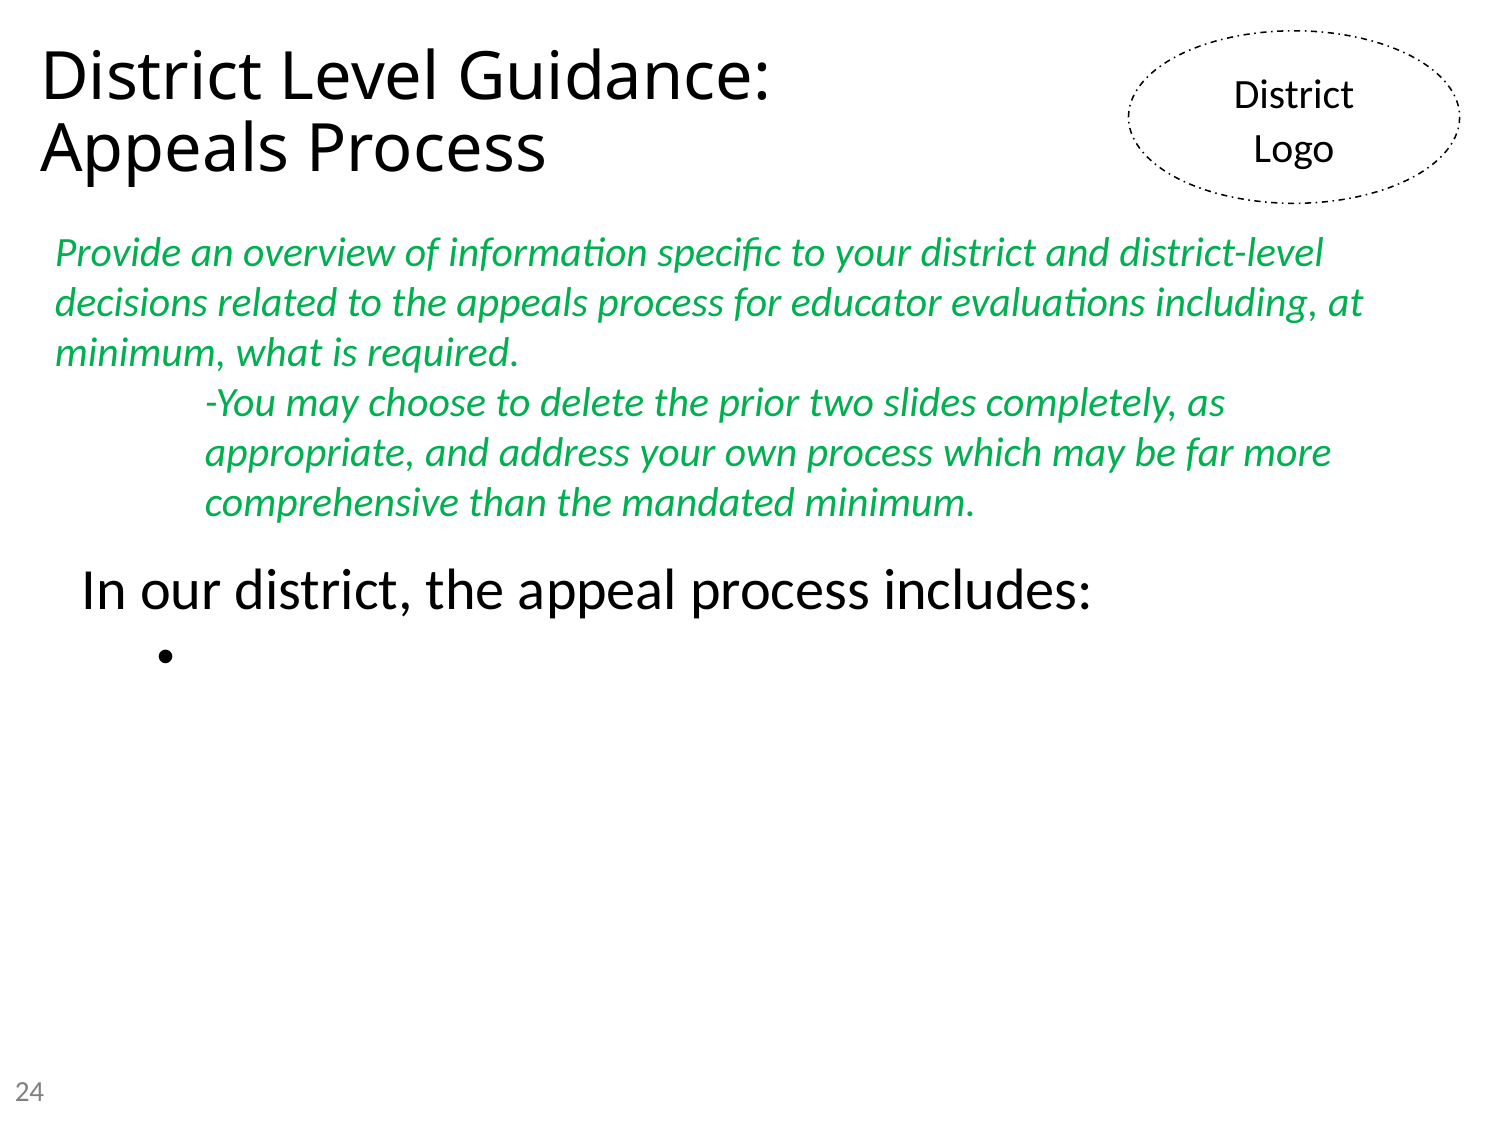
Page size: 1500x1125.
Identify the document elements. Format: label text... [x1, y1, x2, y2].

list In our district, the appeal process includes: [66, 551, 1384, 995]
text_box District Logo [1128, 30, 1460, 204]
text_box Provide an overview of information specific to your district and district-level decisions related to the appeals process for educator evaluations including, at minimum, what is required. -You may choose to delete the prior two slides completely, as appropriate, and address your own process which may be far more comprehensive than the mandated minimum. [40, 216, 1410, 532]
title District Level Guidance: Appeals Process [40, 41, 889, 179]
slide_number 24 [0, 1065, 338, 1125]
